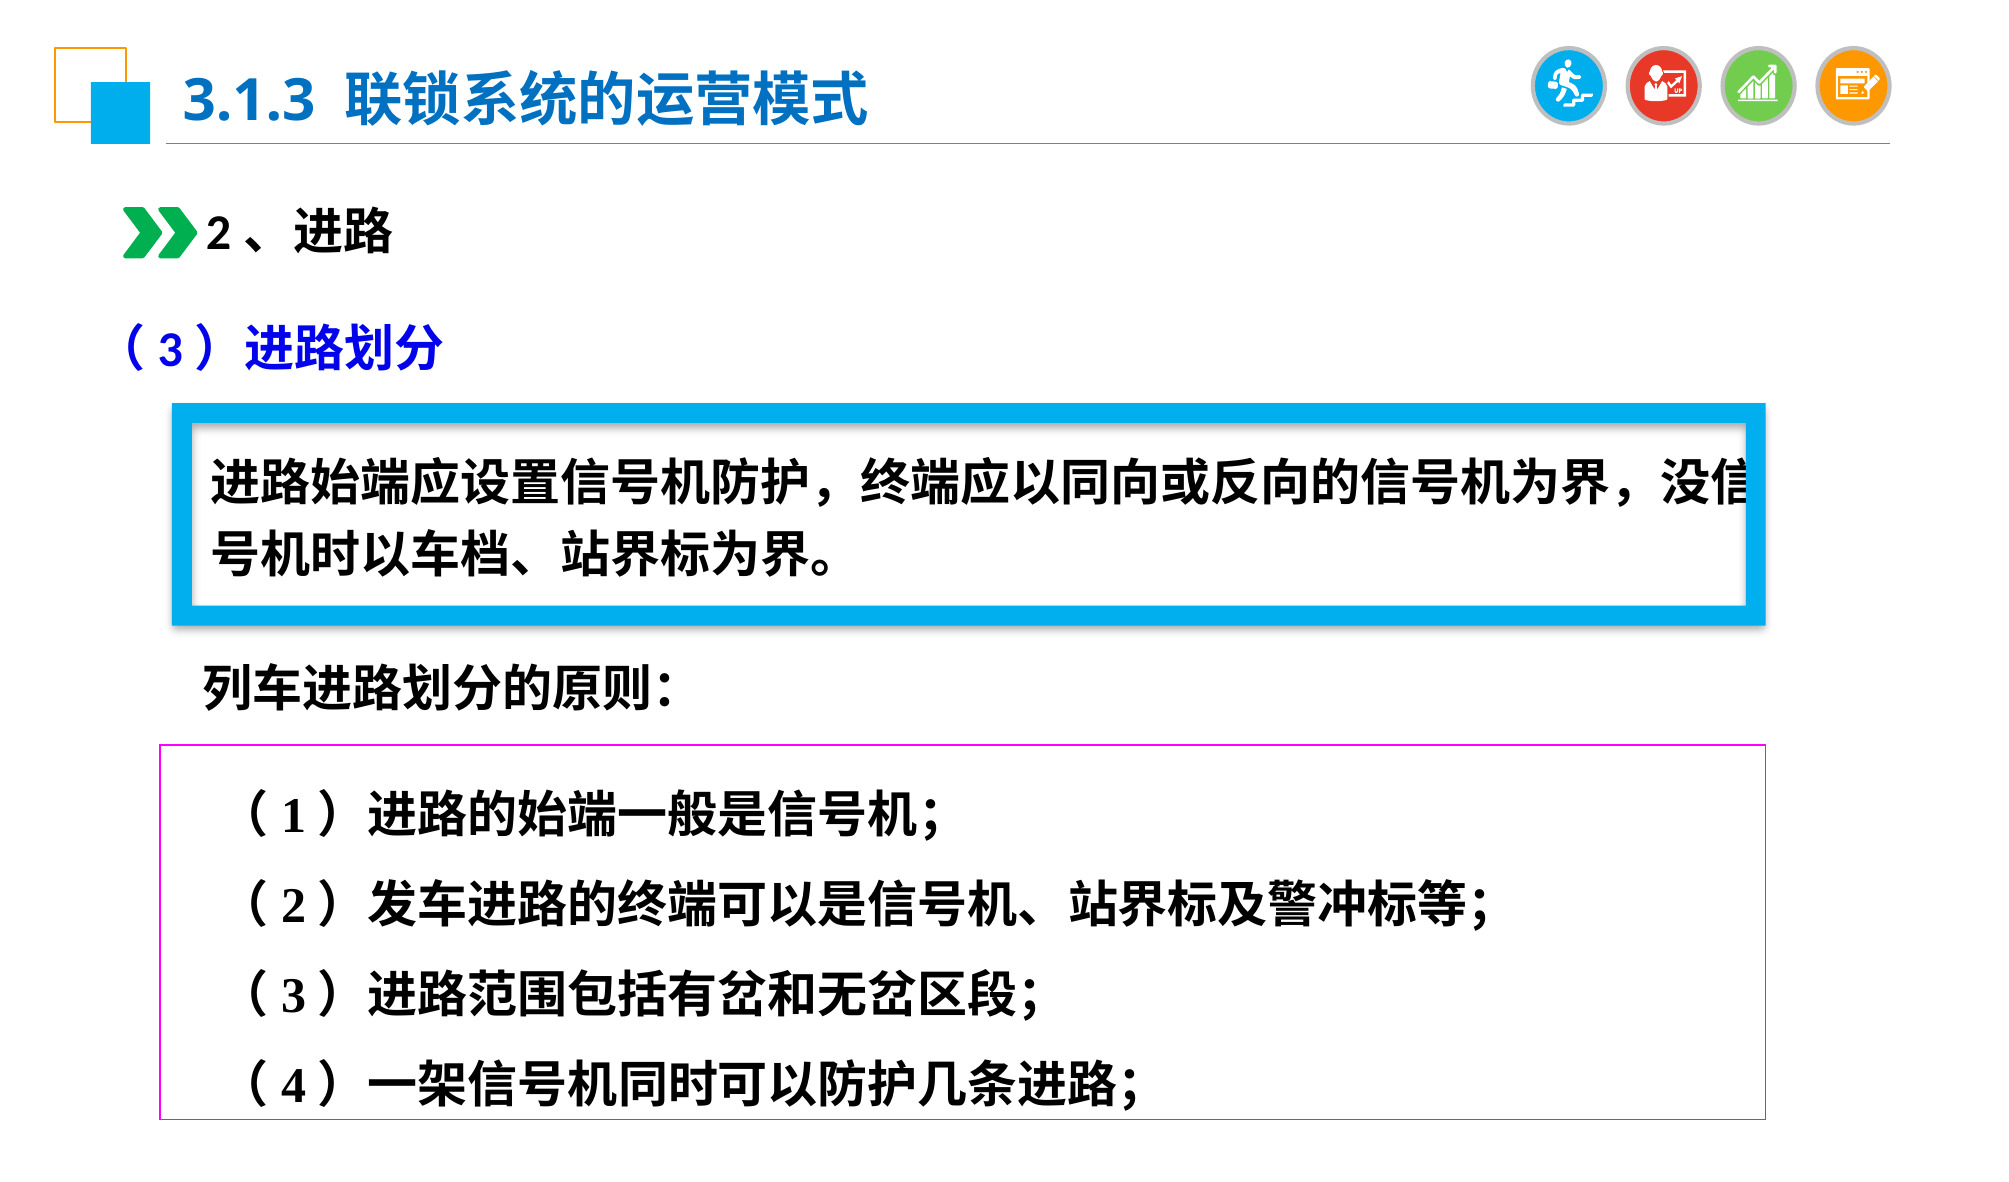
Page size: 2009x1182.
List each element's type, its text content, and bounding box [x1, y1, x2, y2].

text_box （3）进路划分 [80, 309, 460, 385]
text_box 3.1.3 联锁系统的运营模式 [162, 51, 890, 142]
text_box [171, 402, 1776, 626]
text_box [124, 191, 404, 269]
text_box （1）进路的始端一般是信号机； （2）发车进路的终端可以是信号机、站界标及警冲标等； （3）进路范围包括有岔和无岔区段； （4）一架信号机同时可以防护几条进路； [160, 744, 1766, 1120]
text_box 列车进路划分的原则： [187, 649, 718, 724]
